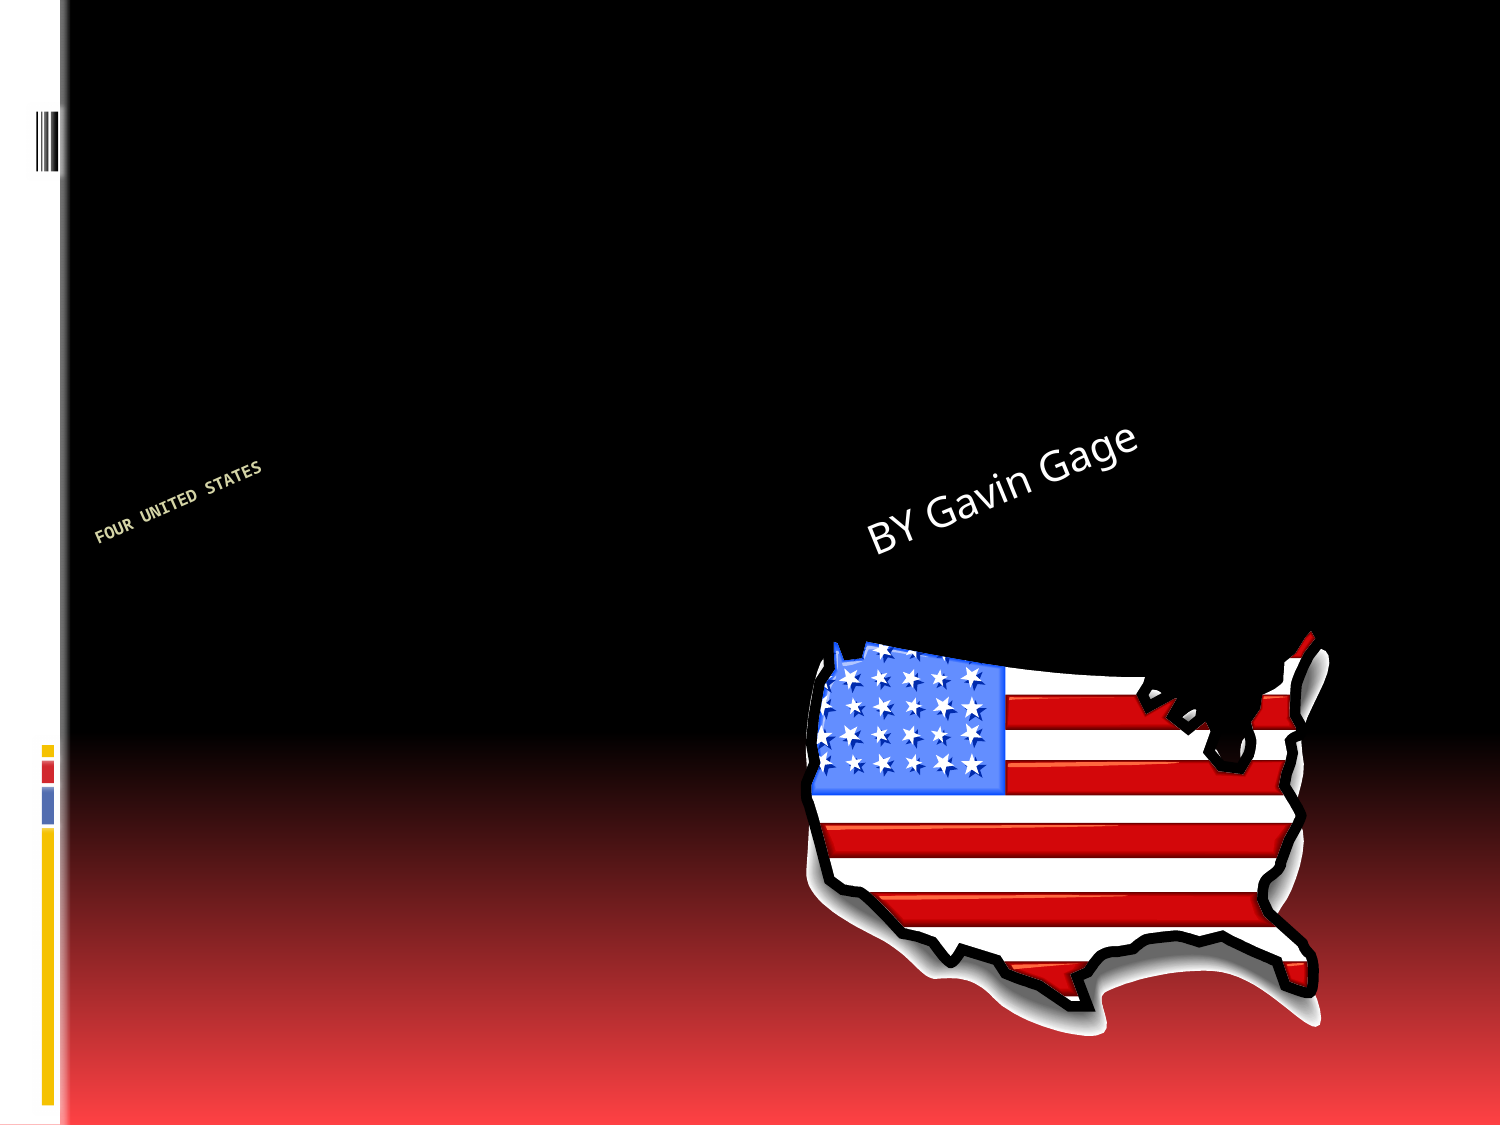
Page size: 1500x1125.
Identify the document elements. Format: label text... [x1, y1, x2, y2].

title Four United States [75, 25, 1229, 580]
subtitle BY Gavin Gage [837, 349, 1250, 577]
picture [799, 612, 1332, 1040]
